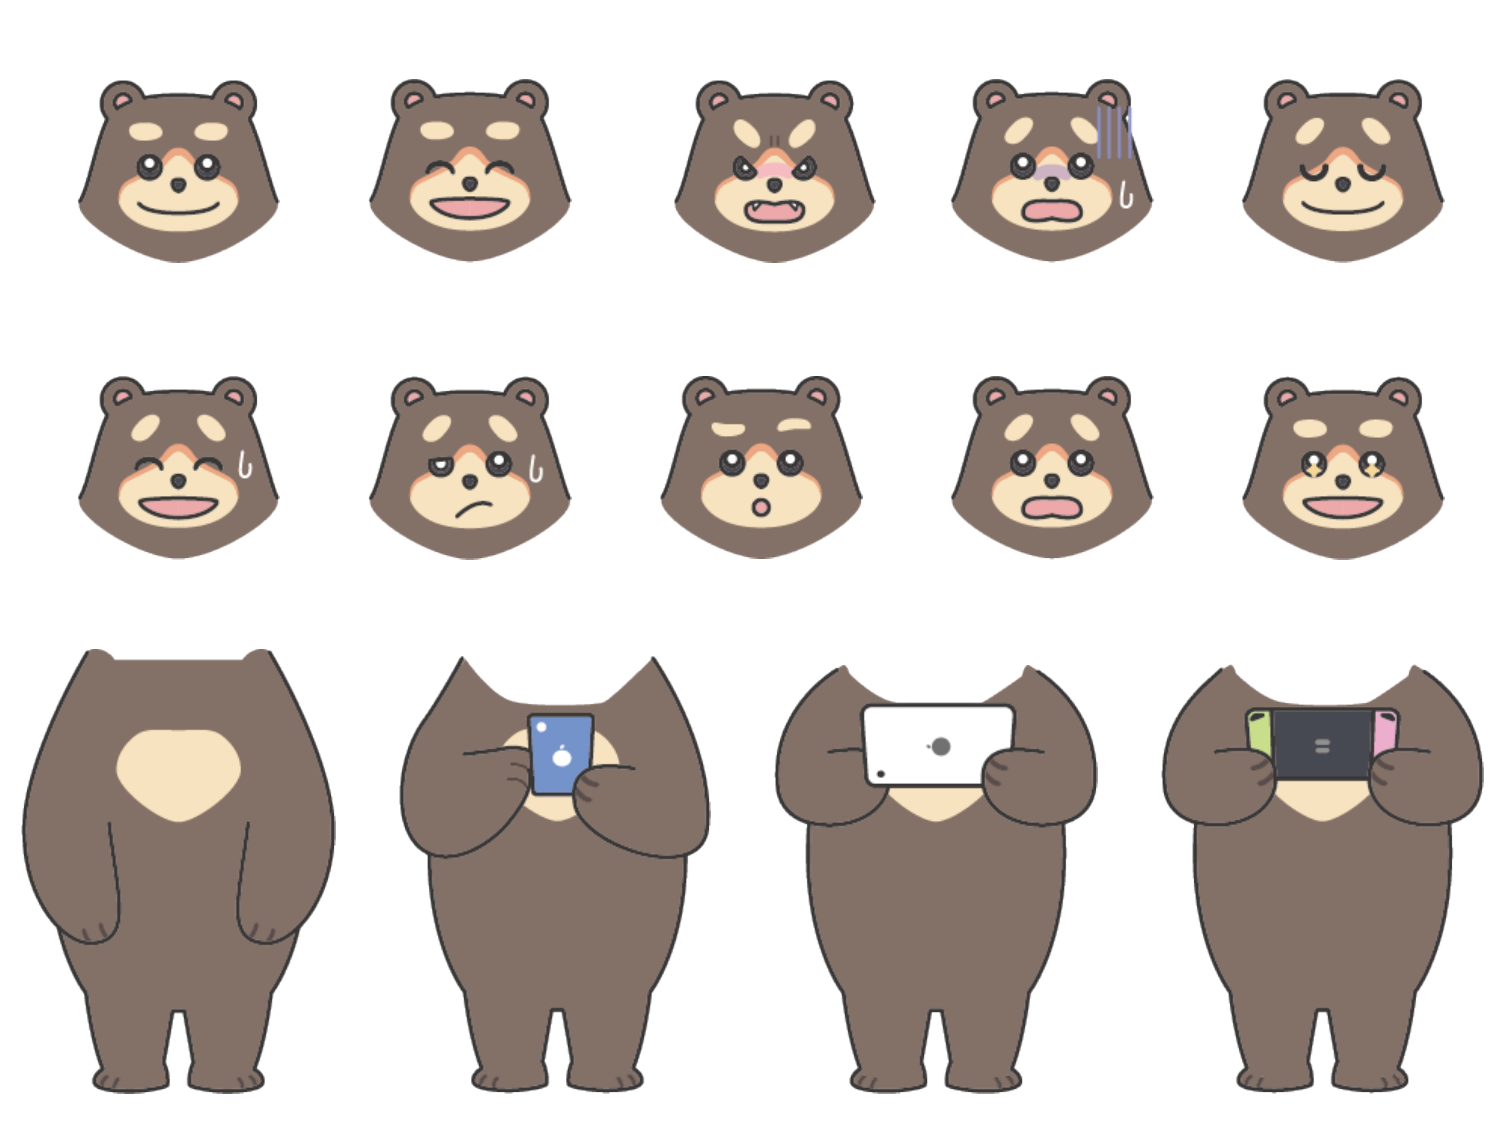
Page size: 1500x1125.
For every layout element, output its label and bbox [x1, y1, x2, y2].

picture [77, 376, 281, 561]
picture [21, 648, 336, 1094]
picture [399, 656, 711, 1094]
picture [77, 79, 281, 263]
picture [1241, 376, 1445, 561]
picture [368, 376, 572, 561]
picture [1241, 79, 1445, 263]
picture [1161, 663, 1485, 1094]
picture [368, 79, 572, 263]
picture [672, 79, 876, 263]
picture [950, 79, 1154, 263]
picture [774, 665, 1098, 1094]
picture [950, 376, 1154, 561]
picture [659, 376, 863, 559]
